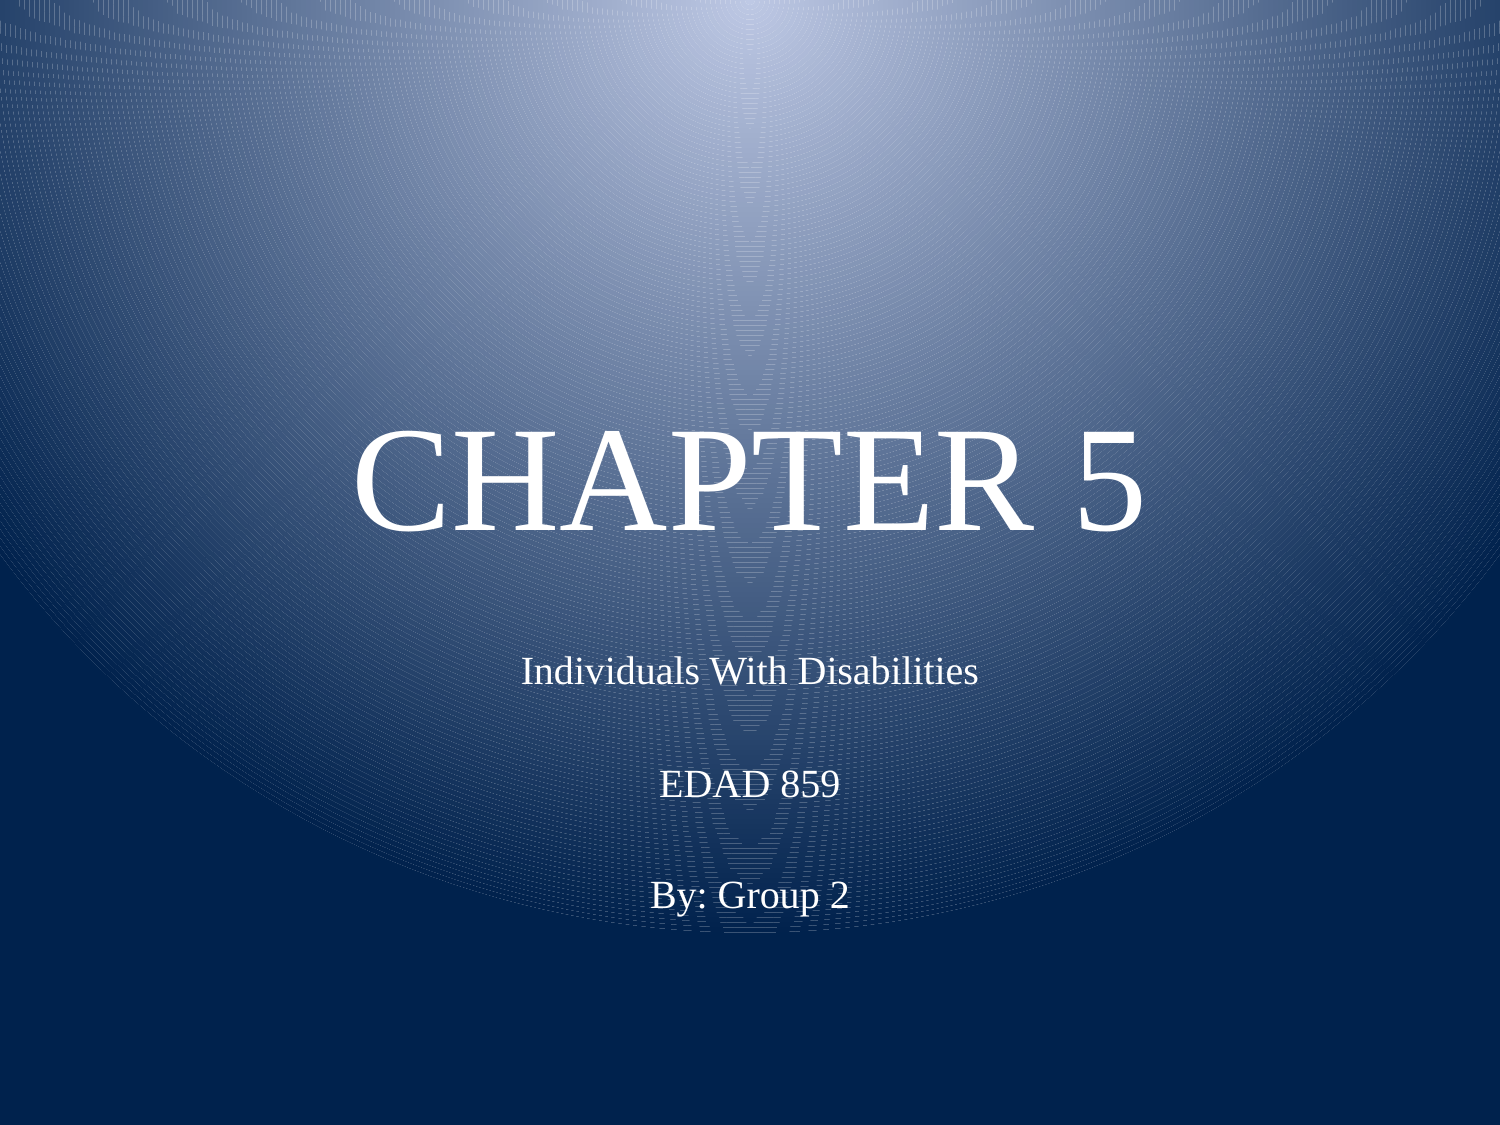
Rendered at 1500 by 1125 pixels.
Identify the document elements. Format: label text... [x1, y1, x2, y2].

title Chapter 5 [112, 349, 1388, 591]
subtitle Individuals With Disabilities EDAD 859 By: Group 2 [225, 637, 1275, 925]
